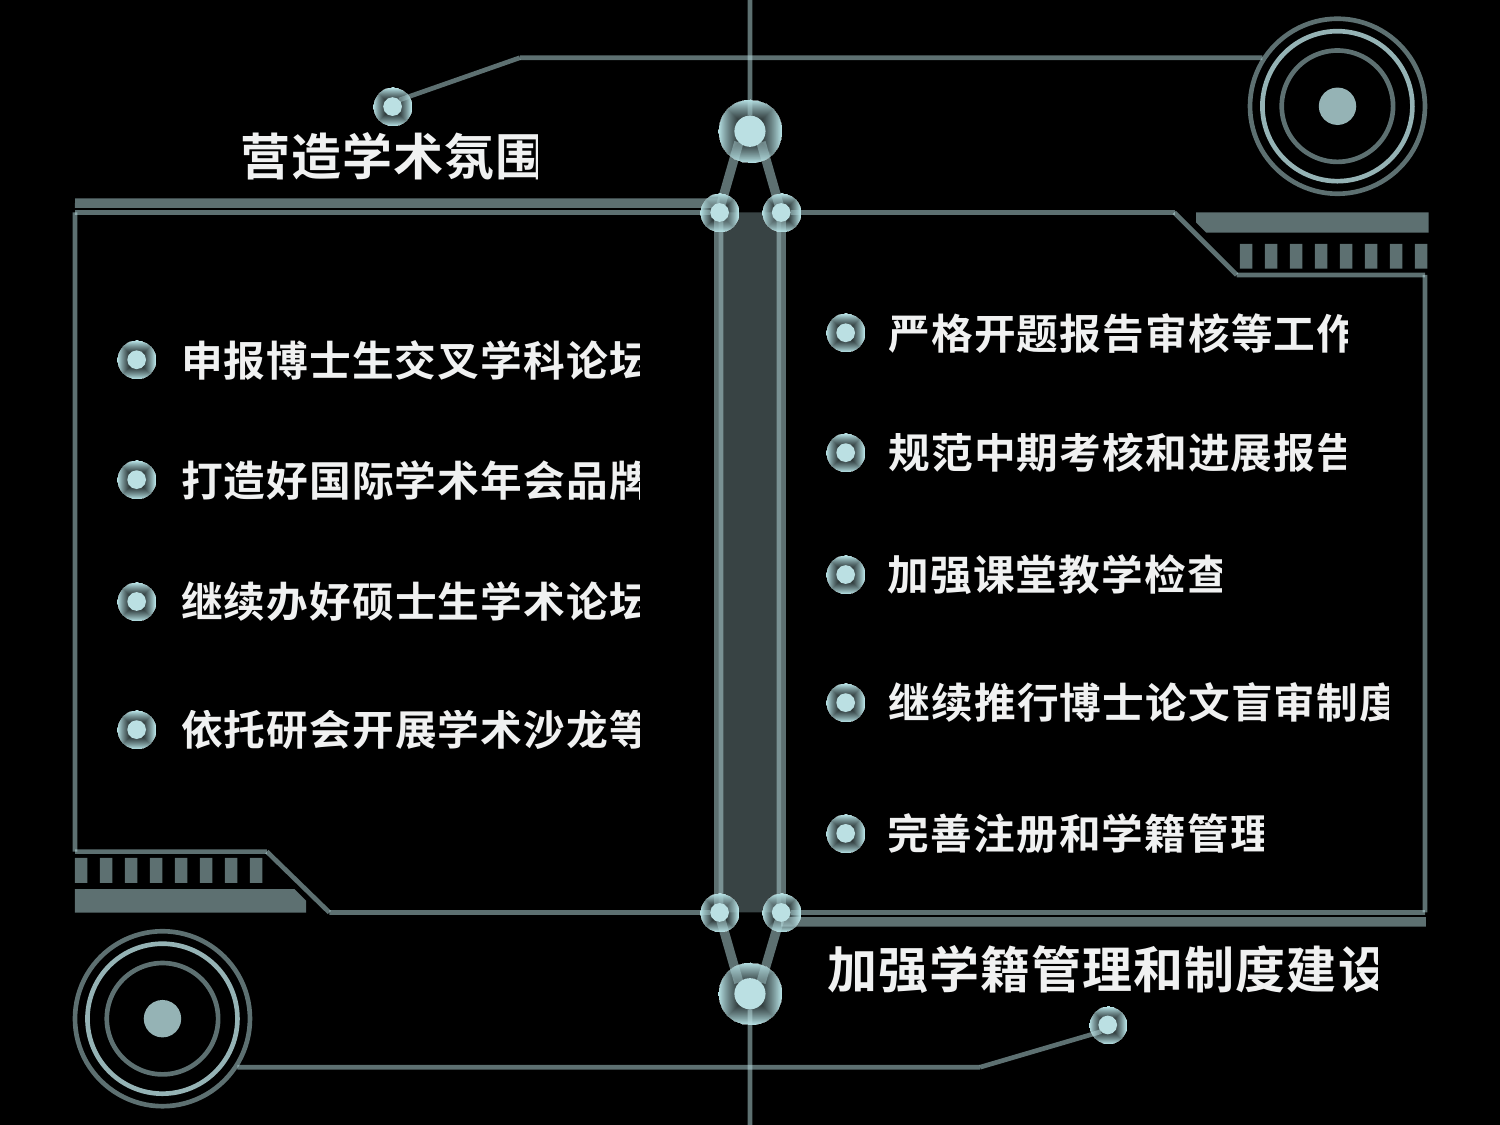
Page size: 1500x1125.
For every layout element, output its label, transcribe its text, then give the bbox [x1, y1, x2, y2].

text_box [117, 340, 156, 379]
text_box 打造好国际学术年会品牌 [166, 446, 666, 512]
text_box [1249, 18, 1426, 194]
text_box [718, 135, 782, 163]
text_box 完善注册和学籍管理 [873, 800, 1288, 866]
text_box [790, 212, 1426, 276]
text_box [762, 193, 801, 232]
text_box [826, 433, 865, 472]
text_box 继续办好硕士生学术论坛 [166, 568, 666, 634]
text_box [373, 57, 1263, 126]
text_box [826, 555, 865, 594]
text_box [700, 193, 739, 232]
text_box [718, 169, 782, 962]
text_box 加强学籍管理和制度建设 [812, 931, 1404, 1007]
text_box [237, 1005, 1127, 1068]
text_box 规范中期考核和进展报告 [873, 419, 1374, 485]
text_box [700, 893, 739, 932]
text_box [117, 710, 156, 749]
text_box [826, 814, 865, 853]
text_box 营造学术氛围 [224, 117, 561, 193]
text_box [826, 313, 865, 352]
text_box 申报博士生交叉学科论坛 [166, 326, 666, 392]
text_box 继续推行博士论文盲审制度 [873, 669, 1417, 735]
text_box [762, 893, 801, 932]
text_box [74, 851, 711, 913]
text_box 依托研会开展学术沙龙等 [166, 696, 666, 762]
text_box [826, 683, 865, 722]
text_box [117, 582, 156, 621]
text_box 加强课堂教学检查 [872, 541, 1244, 607]
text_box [117, 460, 156, 499]
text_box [718, 962, 782, 1004]
text_box 严格开题报告审核等工作 [873, 299, 1374, 365]
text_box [74, 930, 251, 1107]
